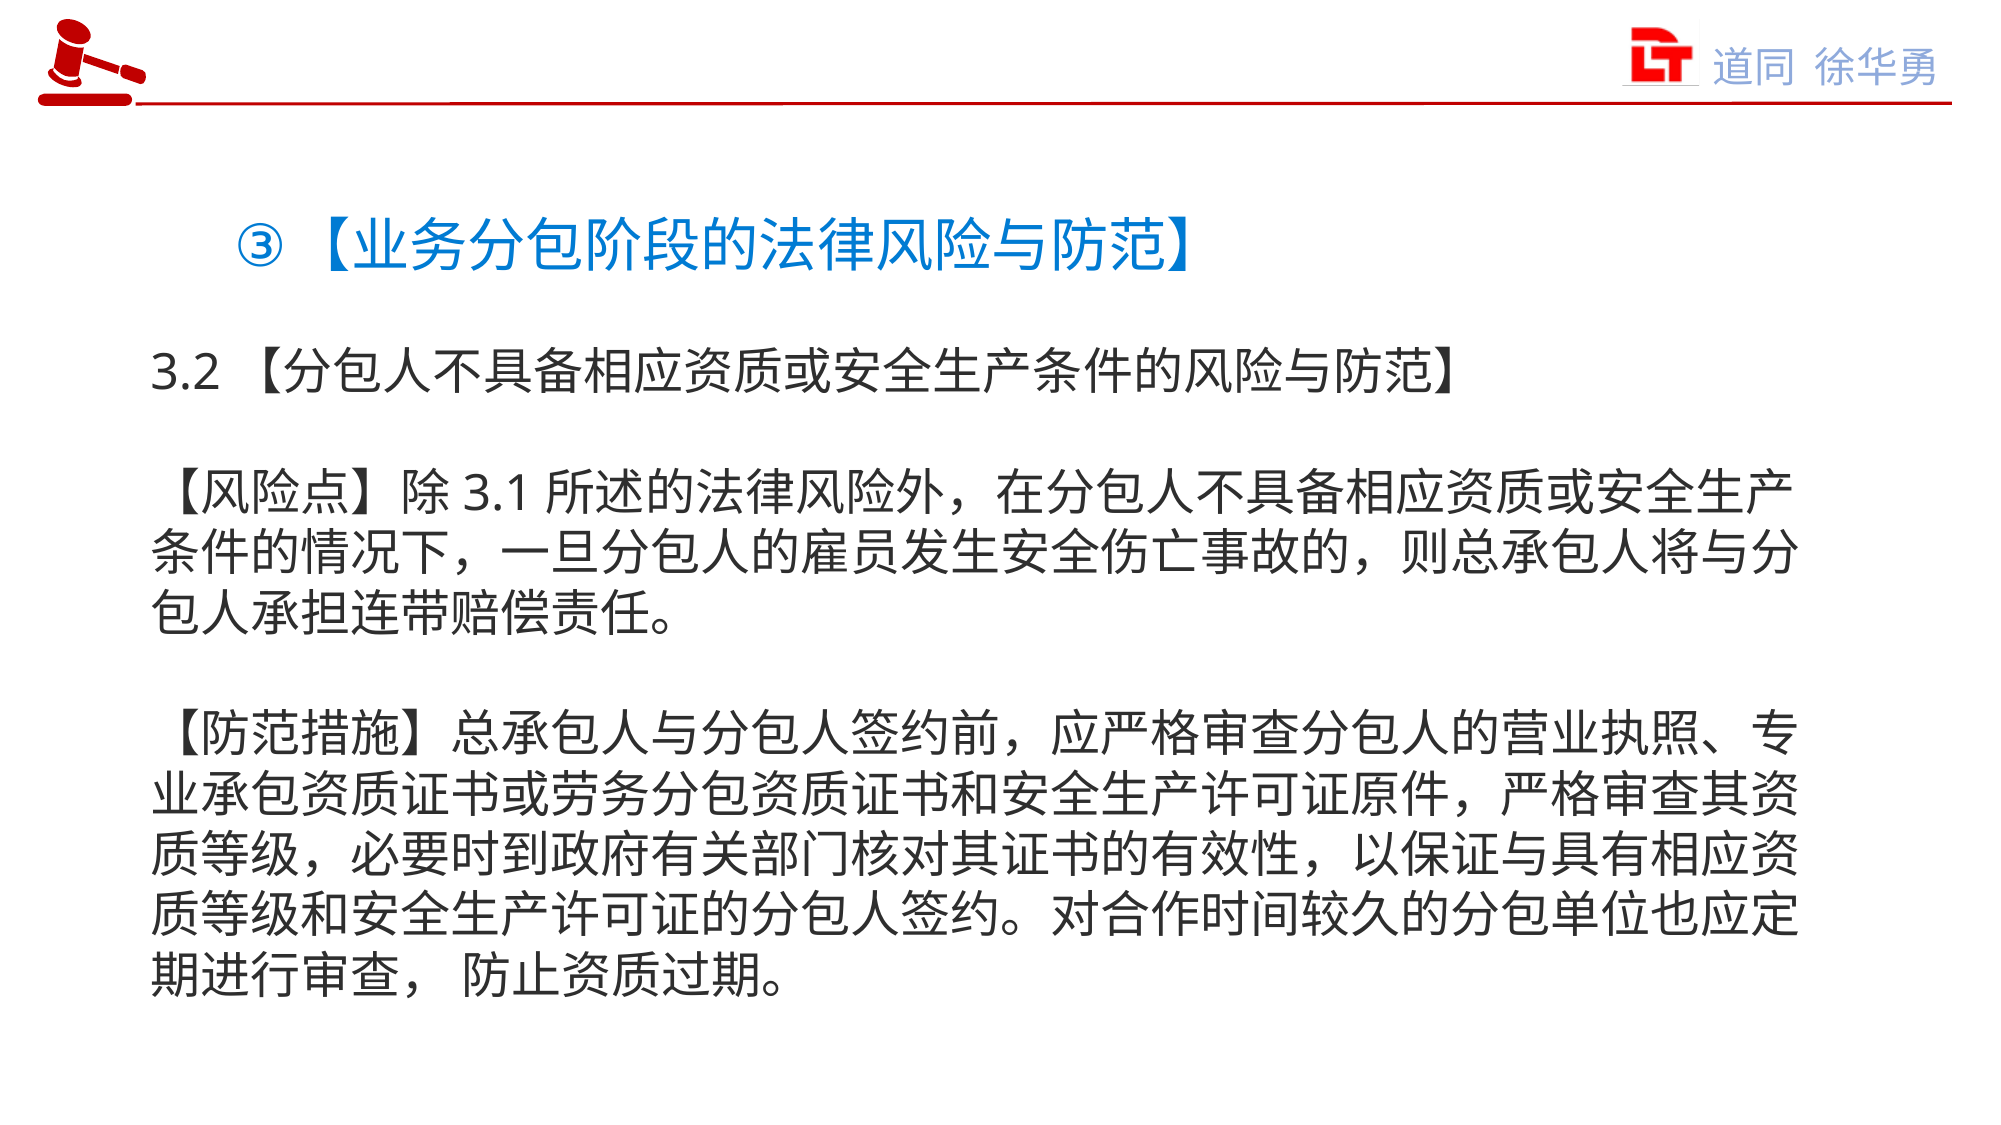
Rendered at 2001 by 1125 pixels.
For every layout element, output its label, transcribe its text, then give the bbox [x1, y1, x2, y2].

picture [1622, 19, 1699, 97]
text_box 【业务分包阶段的法律风险与防范】 3.2【分包人不具备相应资质或安全生产条件的风险与防范】 【风险点】除3.1所述的法律风险外，在分包人不具备相应资质或安全生产条件的情况下，一旦分包人的雇员发生安全伤亡事故的，则总承包人将与分包人承担连带赔偿责任。 【防范措施】总承包人与分包人签约前，应严格审查分包人的营业执照、专业承包资质证书或劳务分包资质证书和安全生产许可证原件，严格审查其资质等级，必要时到政府有关部门核对其证书的有效性，以保证与具有相应资质等级和安全生产许可证的分包人签约。对合作时间较久的分包单位也应定期进行审查， 防止资质过期。 [135, 210, 1830, 1011]
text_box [37, 17, 1954, 106]
